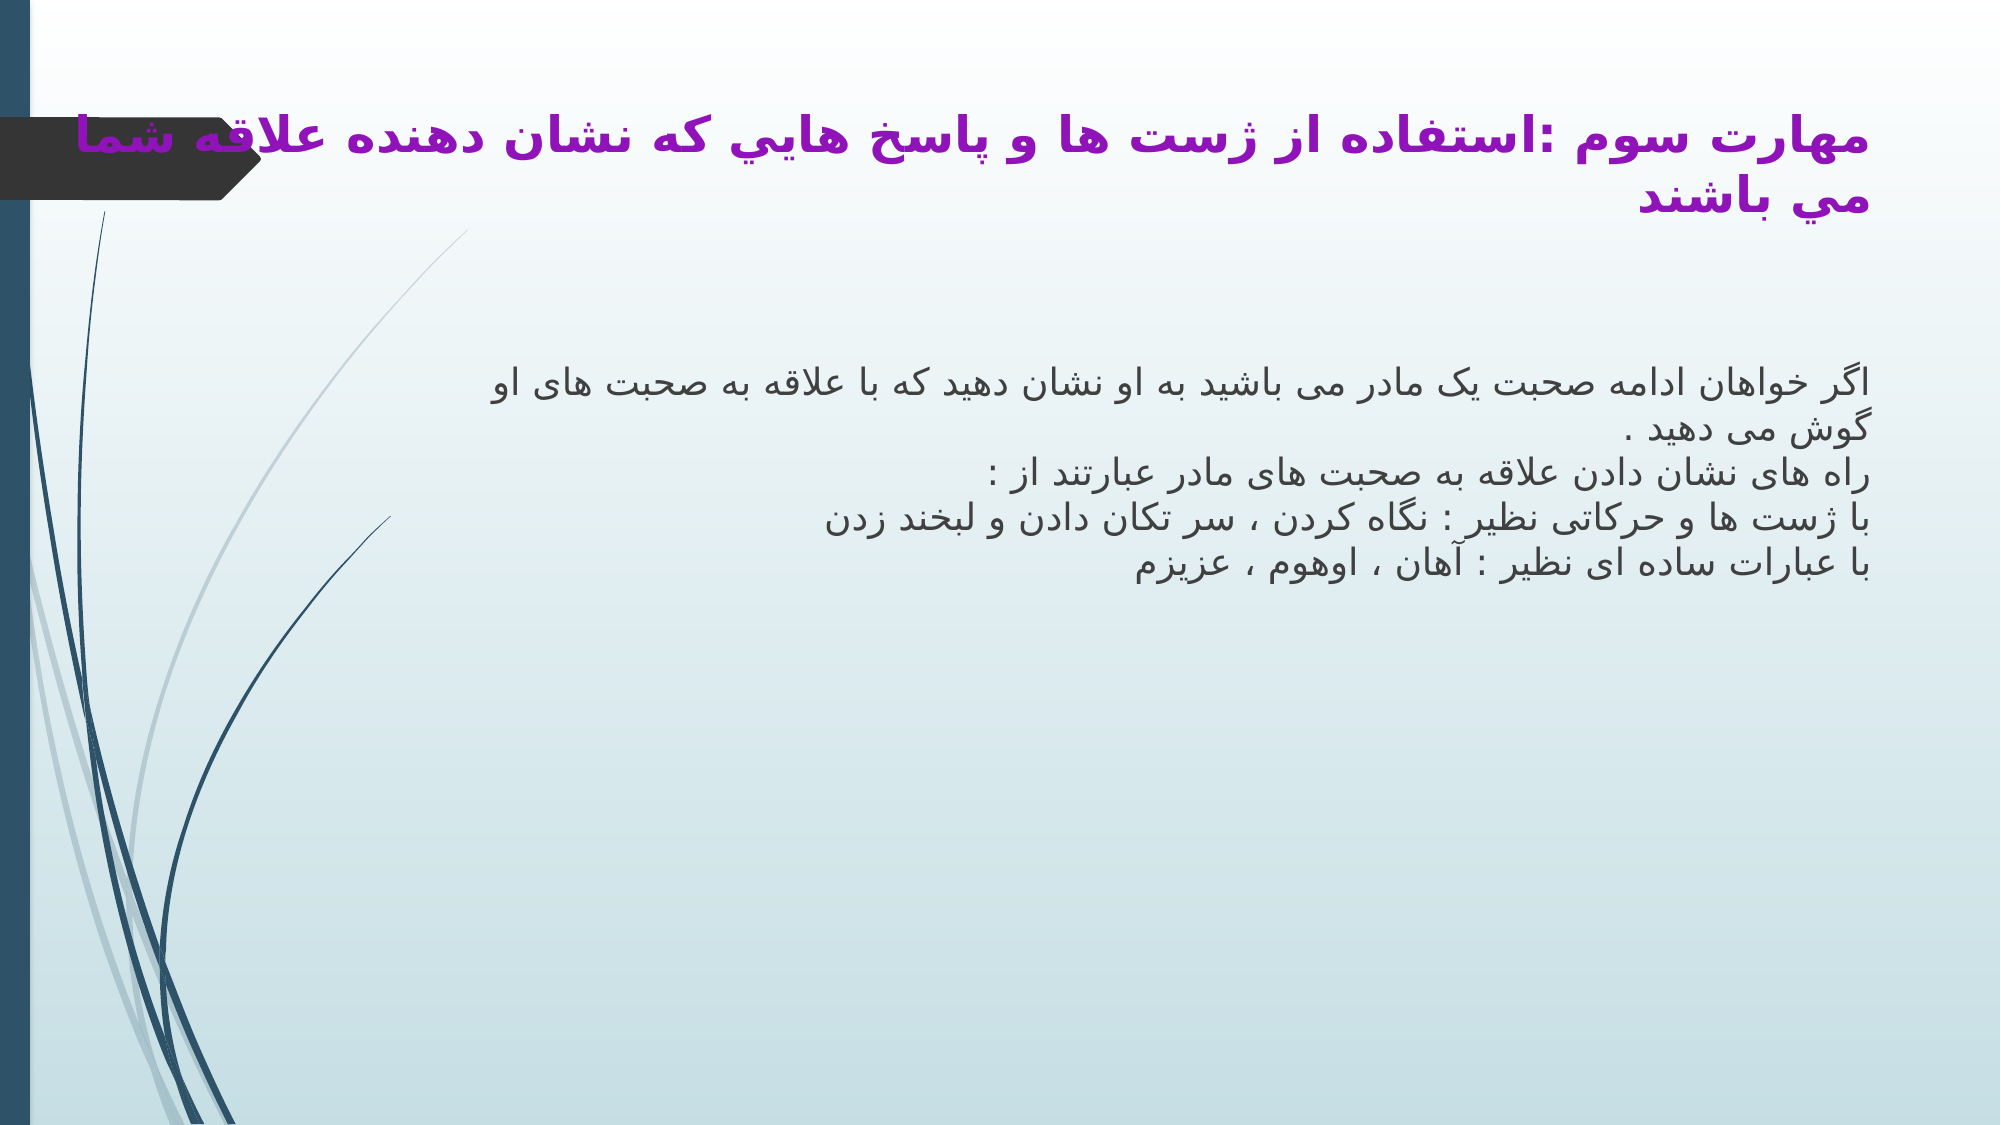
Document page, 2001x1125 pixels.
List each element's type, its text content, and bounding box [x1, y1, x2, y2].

title مهارت سوم :استفاده از ژست ها و پاسخ هايي كه نشان دهنده علاقه شما مي باشند [0, 94, 1888, 313]
list اگر خواهان ادامه صحبت یک مادر می باشید به او نشان دهید که با علاقه به صحبت های او گوش می دهید . راه های نشان دادن علاقه به صحبت های مادر عبارتند از : با ژست ها و حرکاتی نظیر : نگاه کردن ، سر تکان دادن و لبخند زدن با عبارات ساده ای نظیر : آهان ، اوهوم ، عزیزم [424, 350, 1888, 970]
